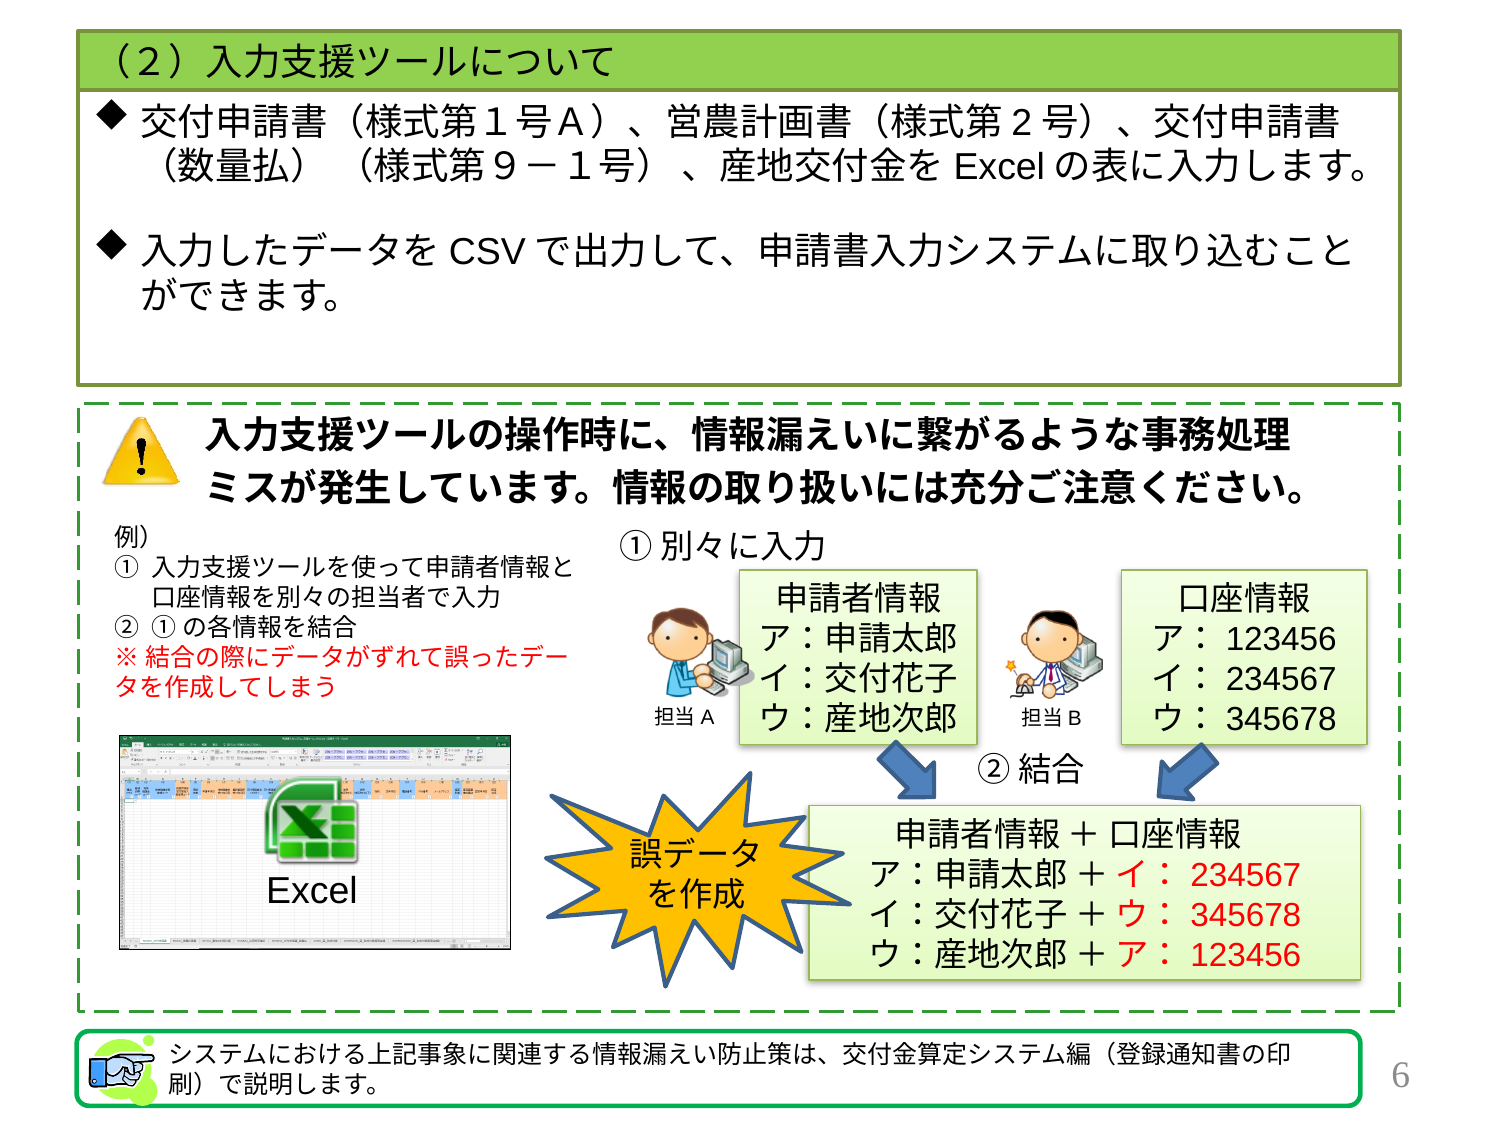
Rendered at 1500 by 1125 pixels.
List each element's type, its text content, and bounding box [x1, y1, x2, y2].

picture [645, 595, 757, 708]
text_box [991, 595, 1104, 713]
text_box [224, 774, 399, 920]
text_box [78, 403, 1400, 1012]
text_box 交付申請書（様式第１号Ａ）、営農計画書（様式第2号）、交付申請書（数量払） （様式第９－１号） 、産地交付金をExcelの表に入力します。 入力したデータをCSVで出力して、申請書入力システムに取り込むことができます。 [76, 88, 1402, 387]
text_box システムにおける上記事象に関連する情報漏えい防止策は、交付金算定システム編（登録通知書の印刷）で説明します。 [74, 1029, 1363, 1108]
picture [88, 1034, 158, 1107]
text_box （２）入力支援ツールについて [76, 29, 1402, 88]
slide_number 5 [1360, 1042, 1425, 1103]
